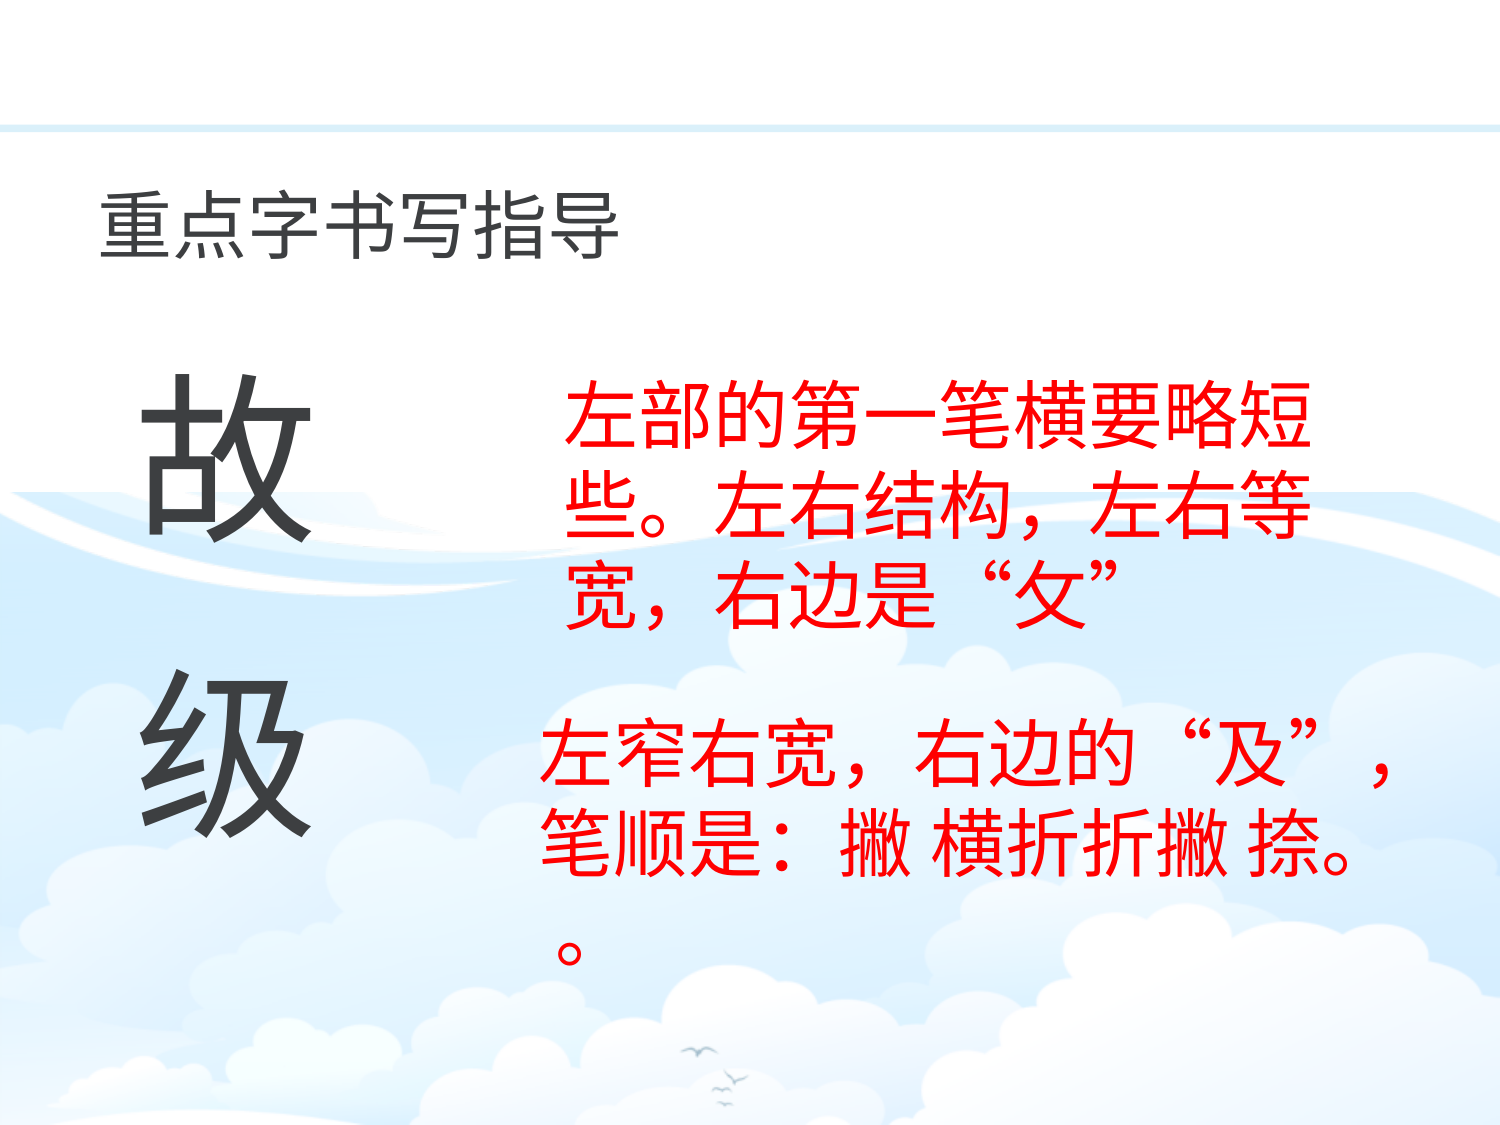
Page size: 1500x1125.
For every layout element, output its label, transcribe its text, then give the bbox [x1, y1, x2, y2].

text_box 左部的第一笔横要略短些。左右结构，左右等宽，右边是“攵” [549, 361, 1341, 647]
text_box 重点字书写指导 [74, 170, 646, 359]
text_box 级 [119, 633, 629, 868]
text_box 故 [119, 359, 629, 573]
text_box 左窄右宽，右边的“及”，笔顺是：撇 横折折撇 捺。 。 [523, 698, 1412, 984]
